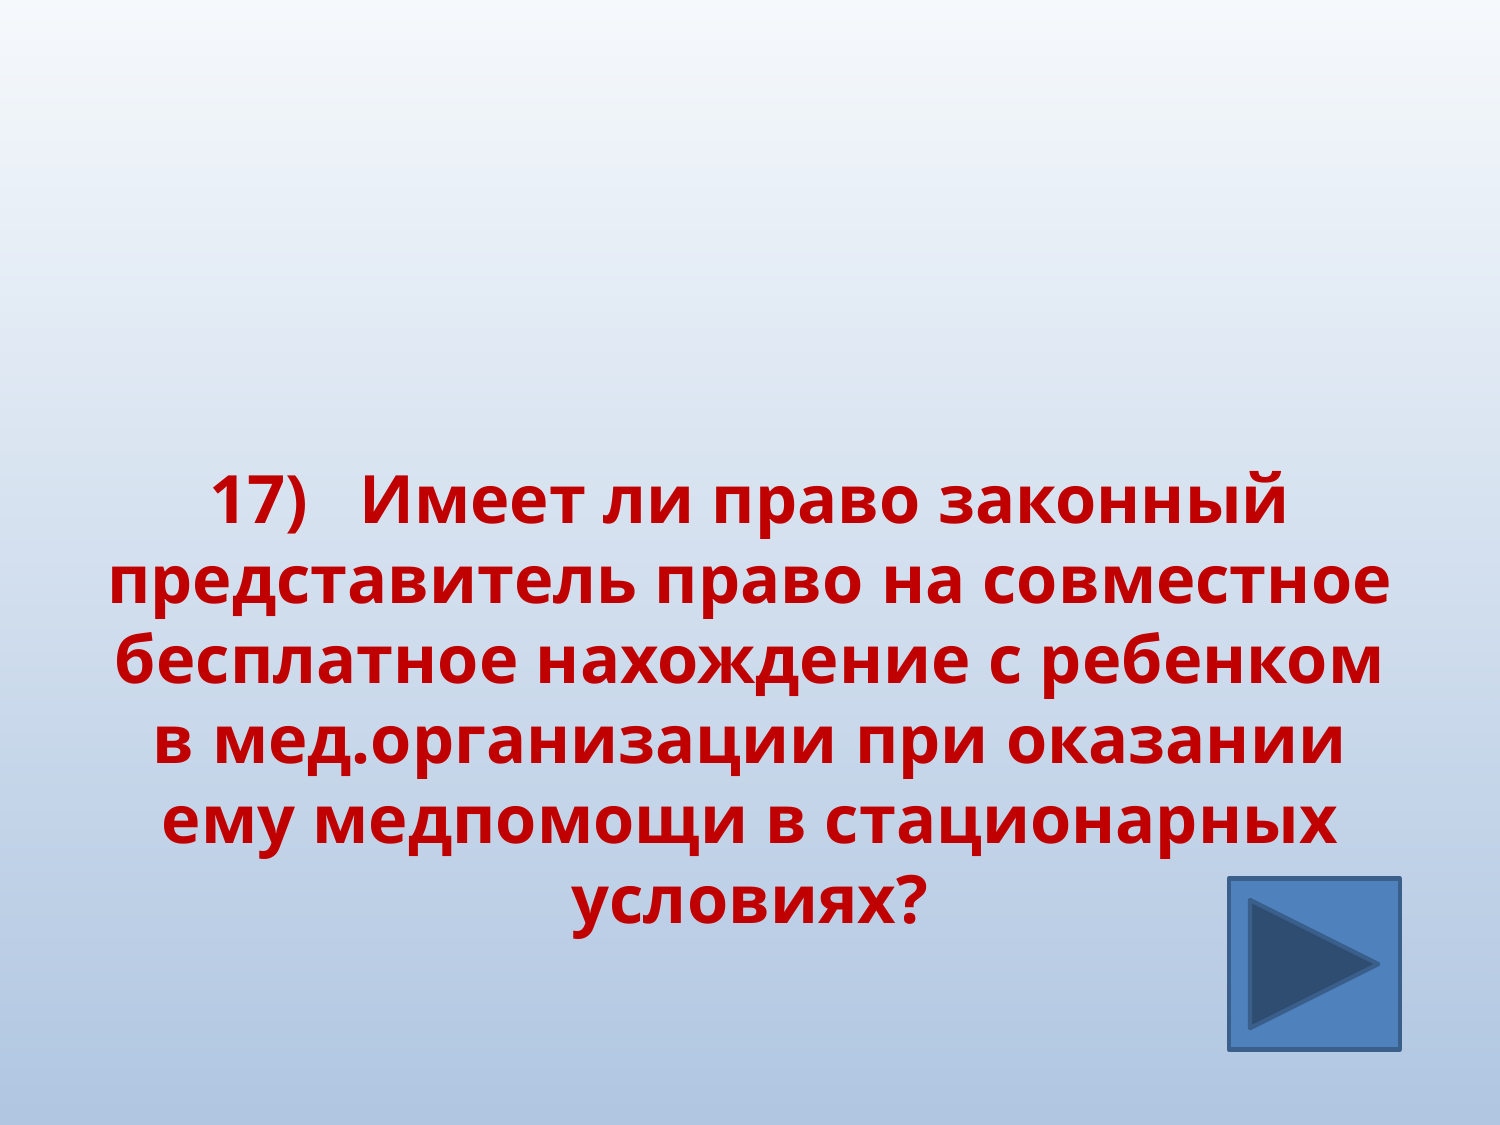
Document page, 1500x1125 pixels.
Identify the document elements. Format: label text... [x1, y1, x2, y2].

list 17) Имеет ли право законный представитель право на совместное бесплатное нахождение с ребенком в мед.организации при оказании ему медпомощи в стационарных условиях? [75, 262, 1425, 1005]
text_box [1227, 876, 1402, 1052]
